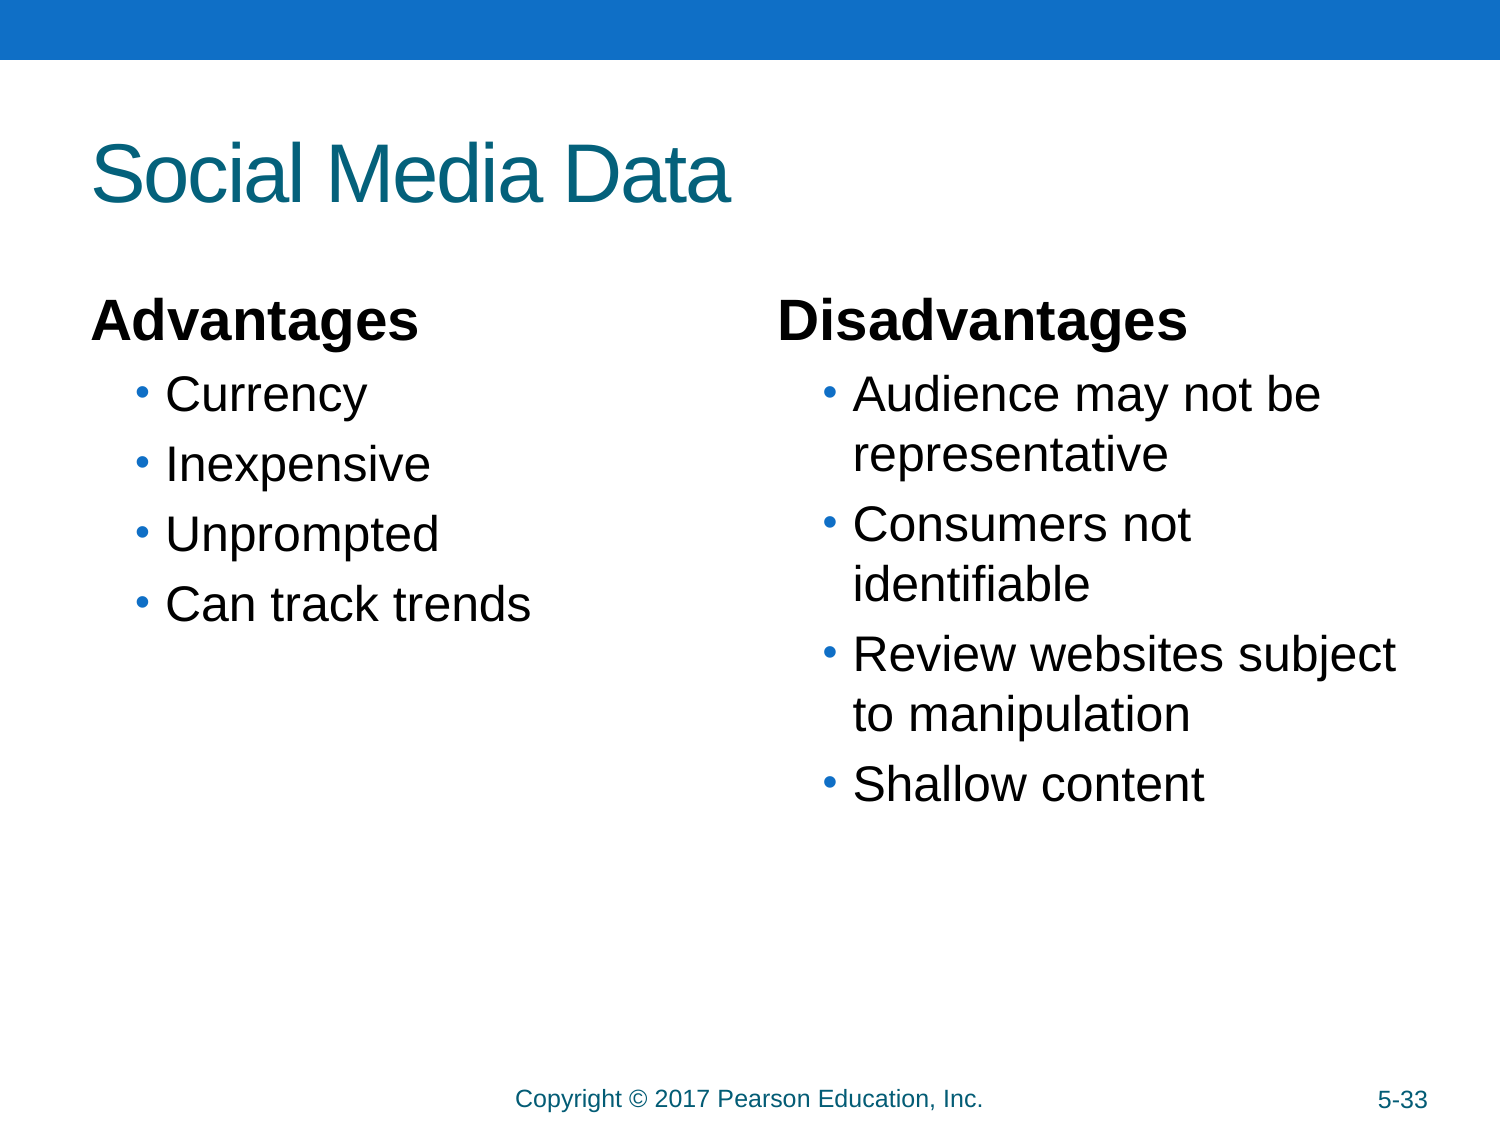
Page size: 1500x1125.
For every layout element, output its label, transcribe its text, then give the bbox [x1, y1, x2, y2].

picture [641, 1100, 647, 1107]
title Social Media Data [75, 87, 1425, 250]
list Disadvantages Audience may not be representative Consumers not identifiable Review websites subject to manipulation Shallow content [762, 274, 1425, 1049]
list Advantages Currency Inexpensive Unprompted Can track trends [75, 274, 738, 1049]
